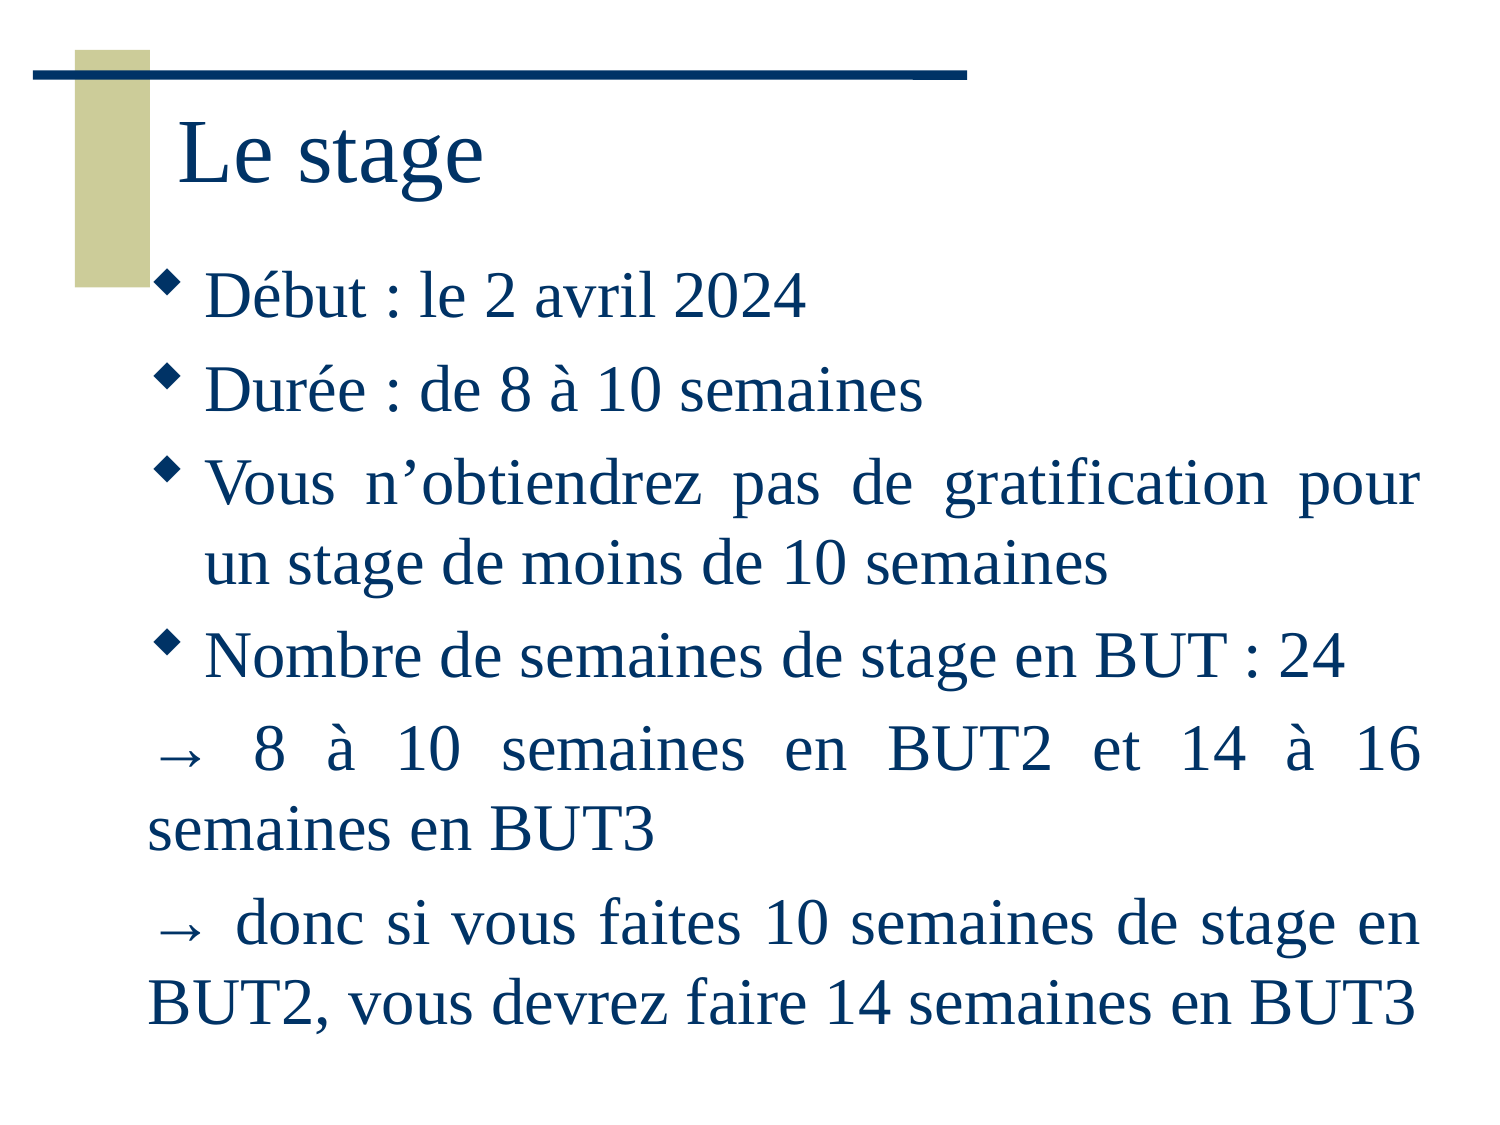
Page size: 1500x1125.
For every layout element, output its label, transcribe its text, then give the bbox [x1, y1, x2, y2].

title Le stage [162, 101, 1450, 209]
list Début : le 2 avril 2024 Durée : de 8 à 10 semaines Vous n’obtiendrez pas de gratification pour un stage de moins de 10 semaines Nombre de semaines de stage en BUT : 24 → 8 à 10 semaines en BUT2 et 14 à 16 semaines en BUT3 → donc si vous faites 10 semaines de stage en BUT2, vous devrez faire 14 semaines en BUT3 [132, 243, 1439, 1071]
